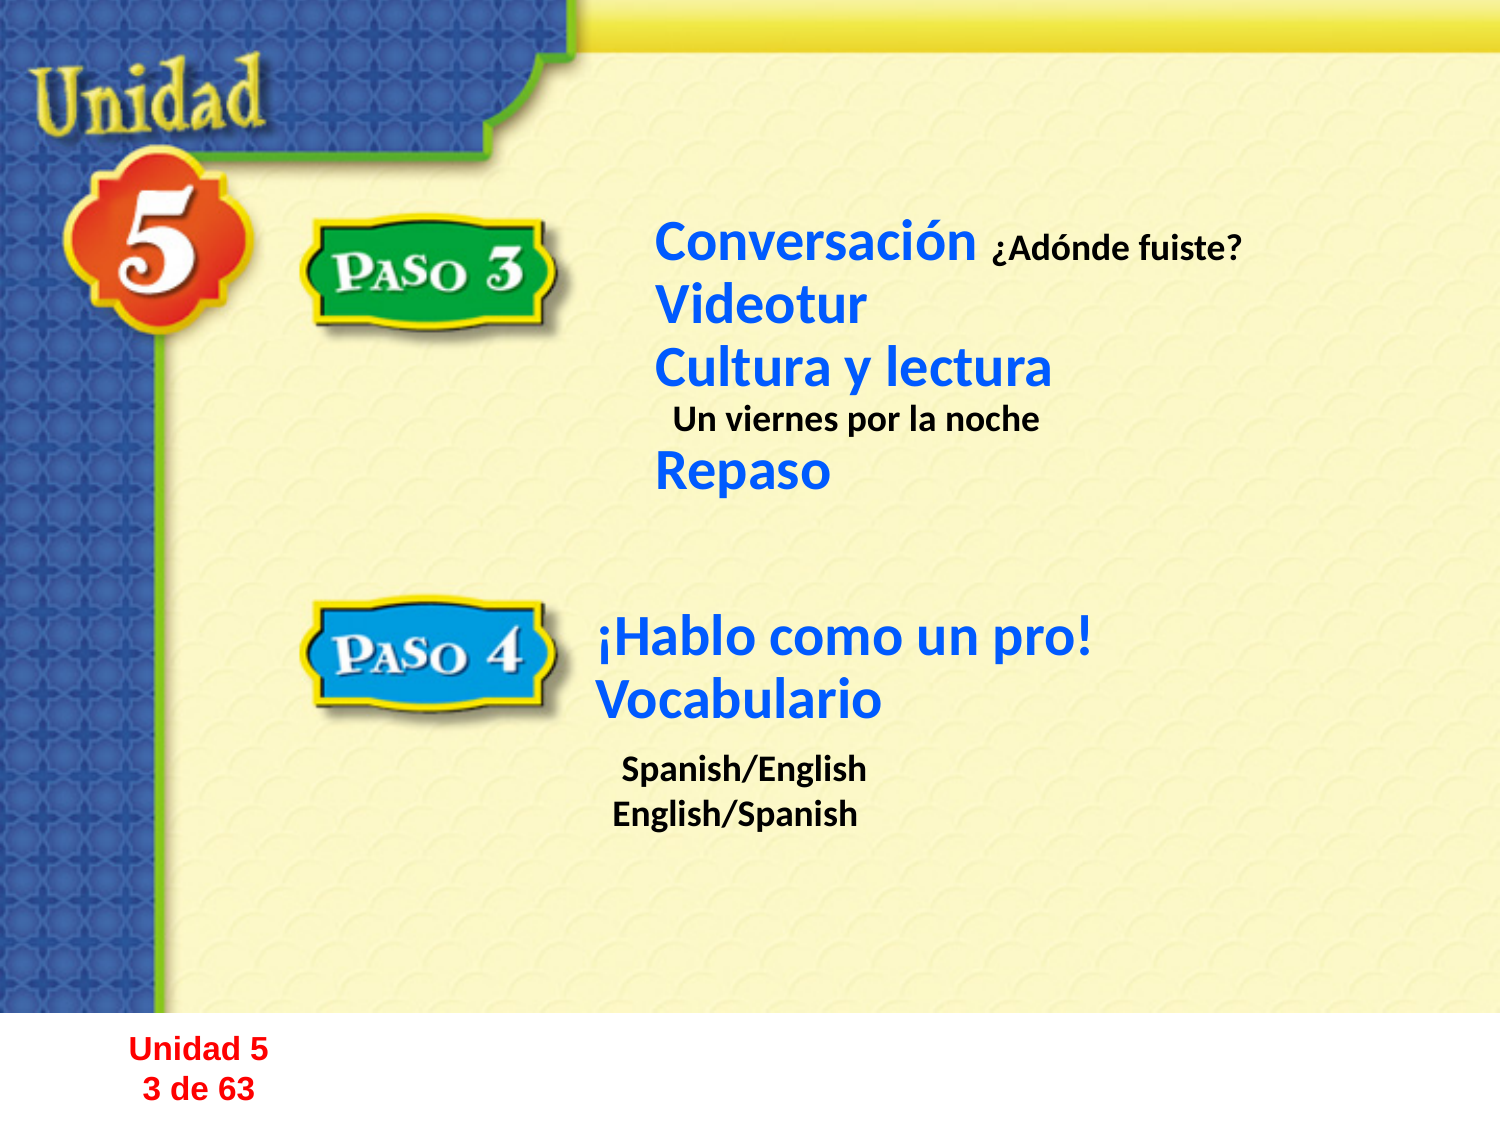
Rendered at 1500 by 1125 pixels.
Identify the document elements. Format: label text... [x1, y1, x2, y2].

text_box Unidad 5 3 de 63 [108, 1021, 290, 1115]
picture [0, 0, 1500, 1013]
